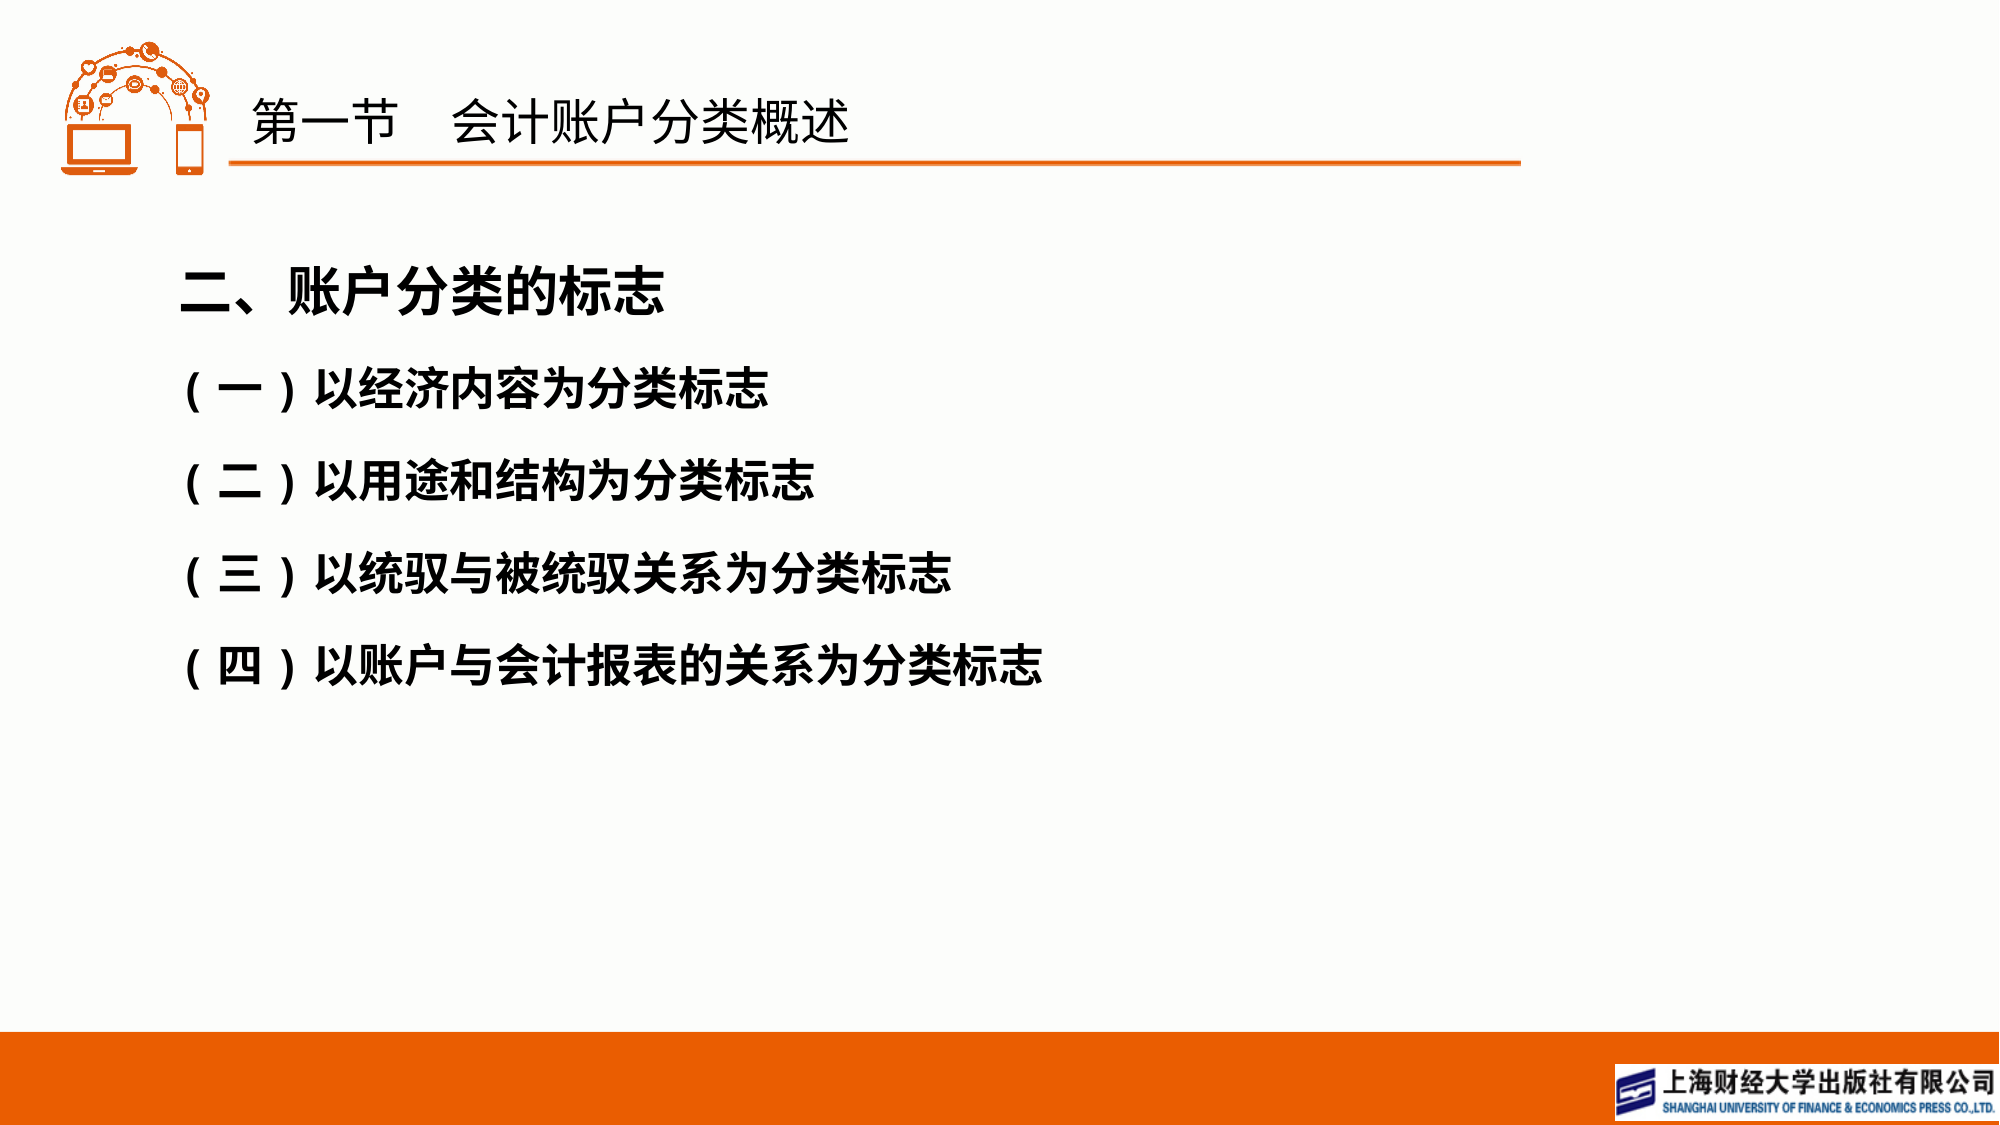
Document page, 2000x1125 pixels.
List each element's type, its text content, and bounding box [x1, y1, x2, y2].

list 二、账户分类的标志 (一)以经济内容为分类标志 (二)以用途和结构为分类标志 (三)以统驭与被统驭关系为分类标志 (四)以账户与会计报表的关系为分类标志 [163, 227, 1850, 1049]
title 第一节 会计账户分类概述 [235, 82, 1605, 189]
picture [0, 0, 2000, 1125]
